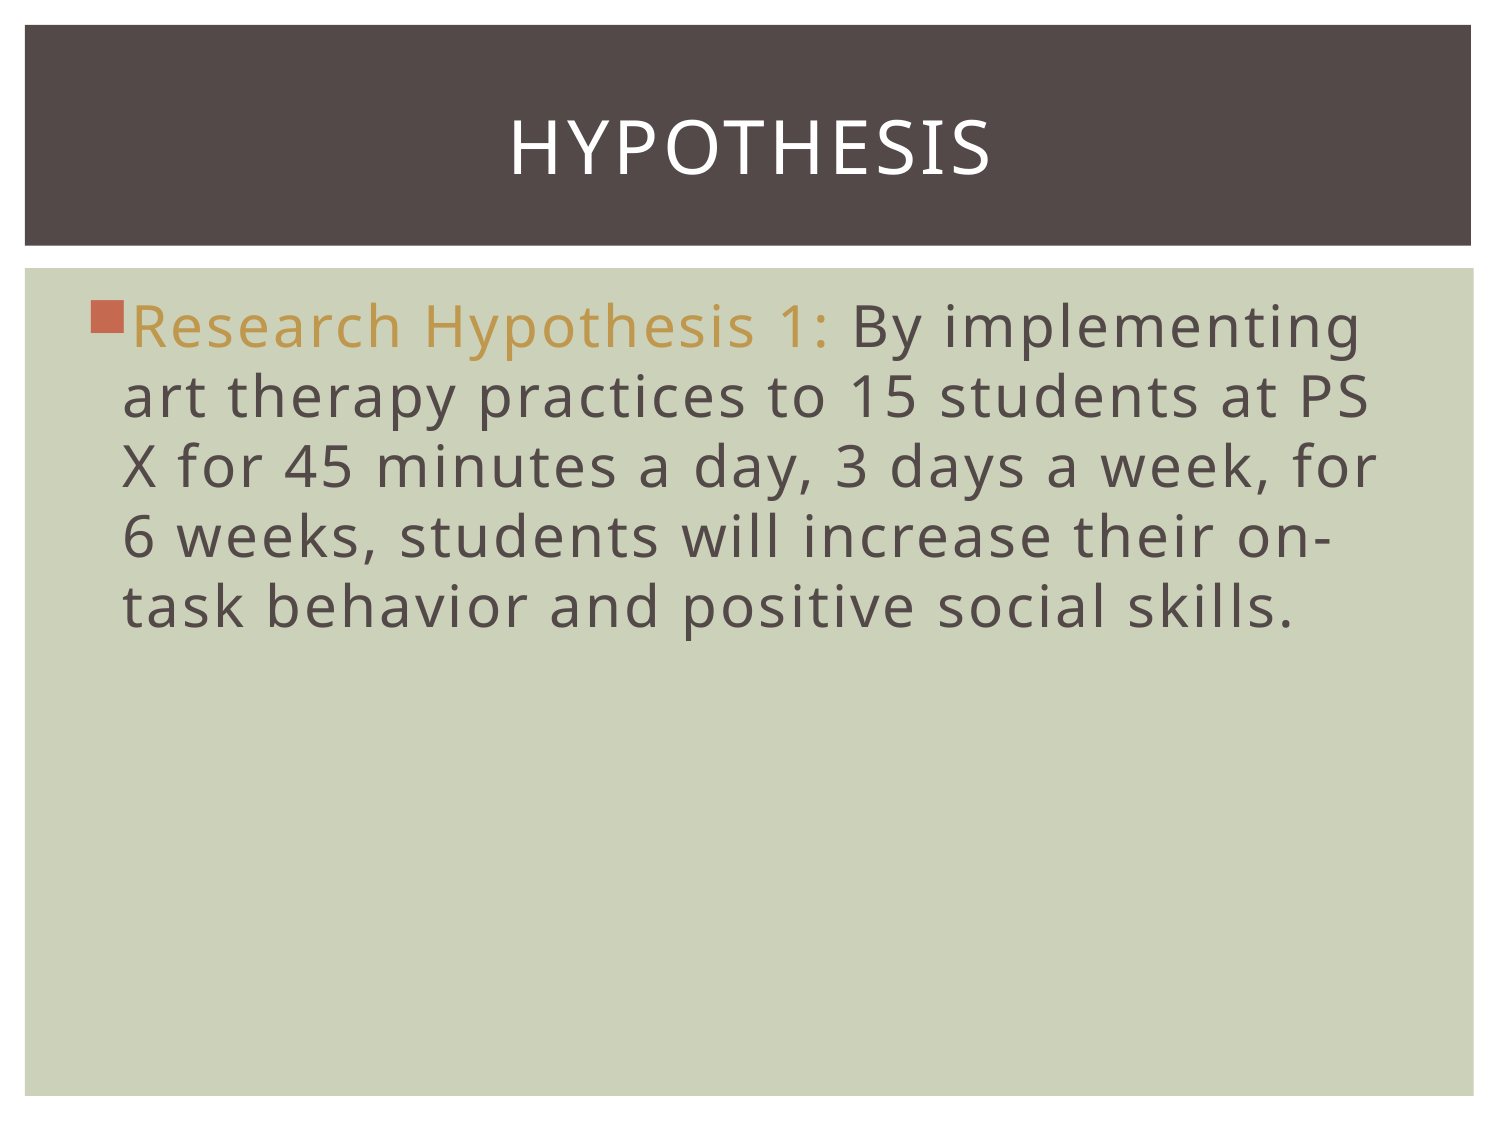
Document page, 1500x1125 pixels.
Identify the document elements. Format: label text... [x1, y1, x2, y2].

list Research Hypothesis 1: By implementing art therapy practices to 15 students at PS X for 45 minutes a day, 3 days a week, for 6 weeks, students will increase their on-task behavior and positive social skills. [62, 281, 1442, 1005]
title hypothesis [62, 58, 1438, 232]
